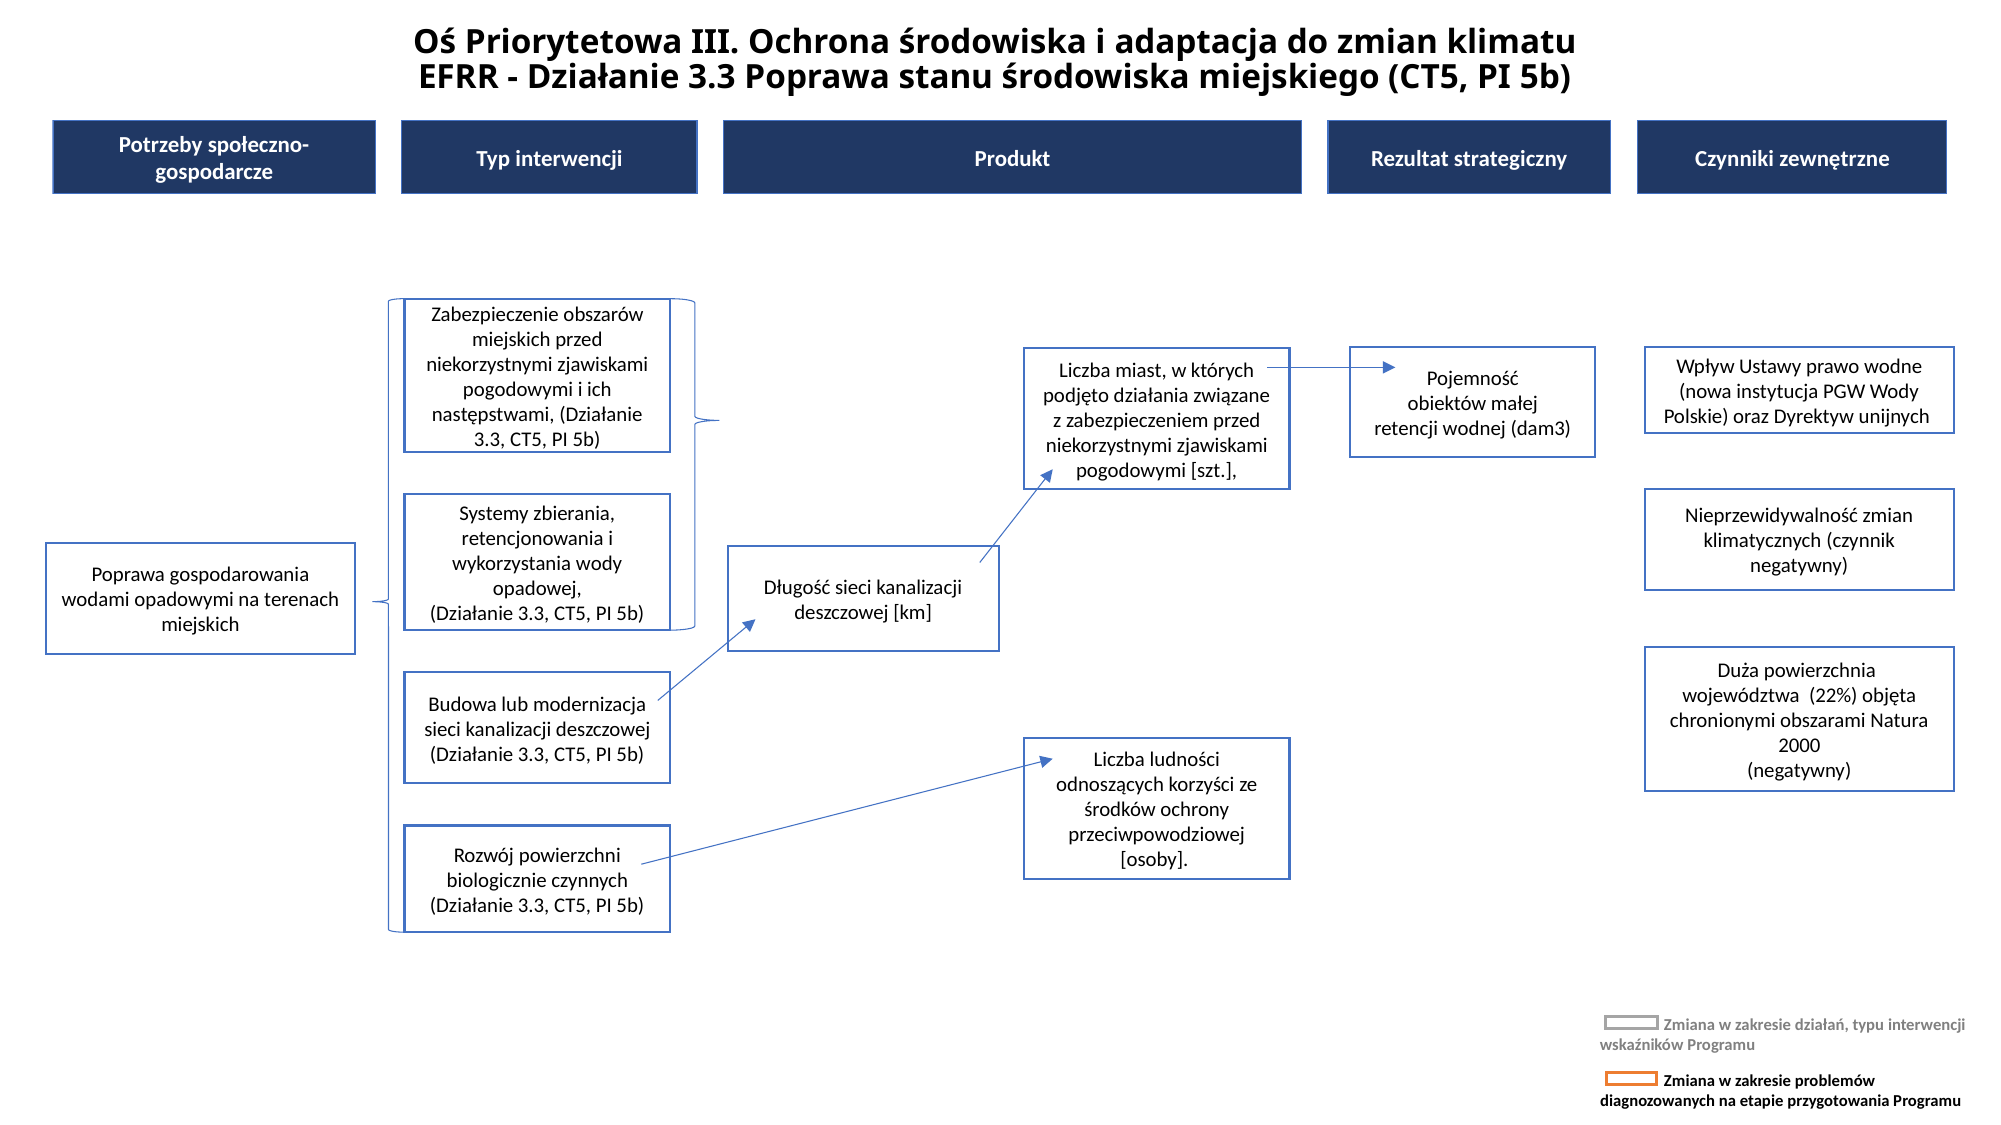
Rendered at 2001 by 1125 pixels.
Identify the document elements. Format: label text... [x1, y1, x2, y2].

text_box Długość sieci kanalizacji deszczowej [km] [727, 545, 1000, 652]
text_box [372, 298, 405, 933]
text_box [670, 298, 720, 619]
text_box Liczba miast, w których podjęto działania związane z zabezpieczeniem przed niekorzystnymi zjawiskami pogodowymi [szt.], [1023, 347, 1291, 490]
title Oś Priorytetowa III. Ochrona środowiska i adaptacja do zmian klimatu EFRR - Działanie 3.3 Poprawa stanu środowiska miejskiego (CT5, PI 5b) [137, 13, 1863, 108]
text_box Liczba ludności odnoszących korzyści ze środków ochrony przeciwpowodziowej [osoby]. [1023, 737, 1291, 880]
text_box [979, 469, 1053, 563]
text_box Rozwój powierzchni biologicznie czynnych (Działanie 3.3, CT5, PI 5b) [405, 824, 671, 933]
text_box Duża powierzchnia województwa (22%) objęta chronionymi obszarami Natura 2000 (negatywny) [1644, 646, 1955, 792]
text_box Nieprzewidywalność zmian klimatycznych (czynnik negatywny) [1644, 488, 1955, 591]
text_box Systemy zbierania, retencjonowania i wykorzystania wody opadowej, (Działanie 3.3, CT5, PI 5b) [405, 493, 670, 631]
text_box Poprawa gospodarowania wodami opadowymi na terenach miejskich [45, 542, 356, 655]
text_box Budowa lub modernizacja sieci kanalizacji deszczowej (Działanie 3.3, CT5, PI 5b) [405, 671, 671, 784]
text_box Wpływ Ustawy prawo wodne (nowa instytucja PGW Wody Polskie) oraz Dyrektyw unijnych [1644, 346, 1955, 434]
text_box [657, 619, 756, 701]
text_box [641, 758, 1053, 865]
text_box Zabezpieczenie obszarów miejskich przed niekorzystnymi zjawiskami pogodowymi i ich następstwami, (Działanie 3.3, CT5, PI 5b) [405, 298, 670, 453]
text_box Pojemność obiektów małej retencji wodnej (dam3) [1349, 346, 1596, 458]
